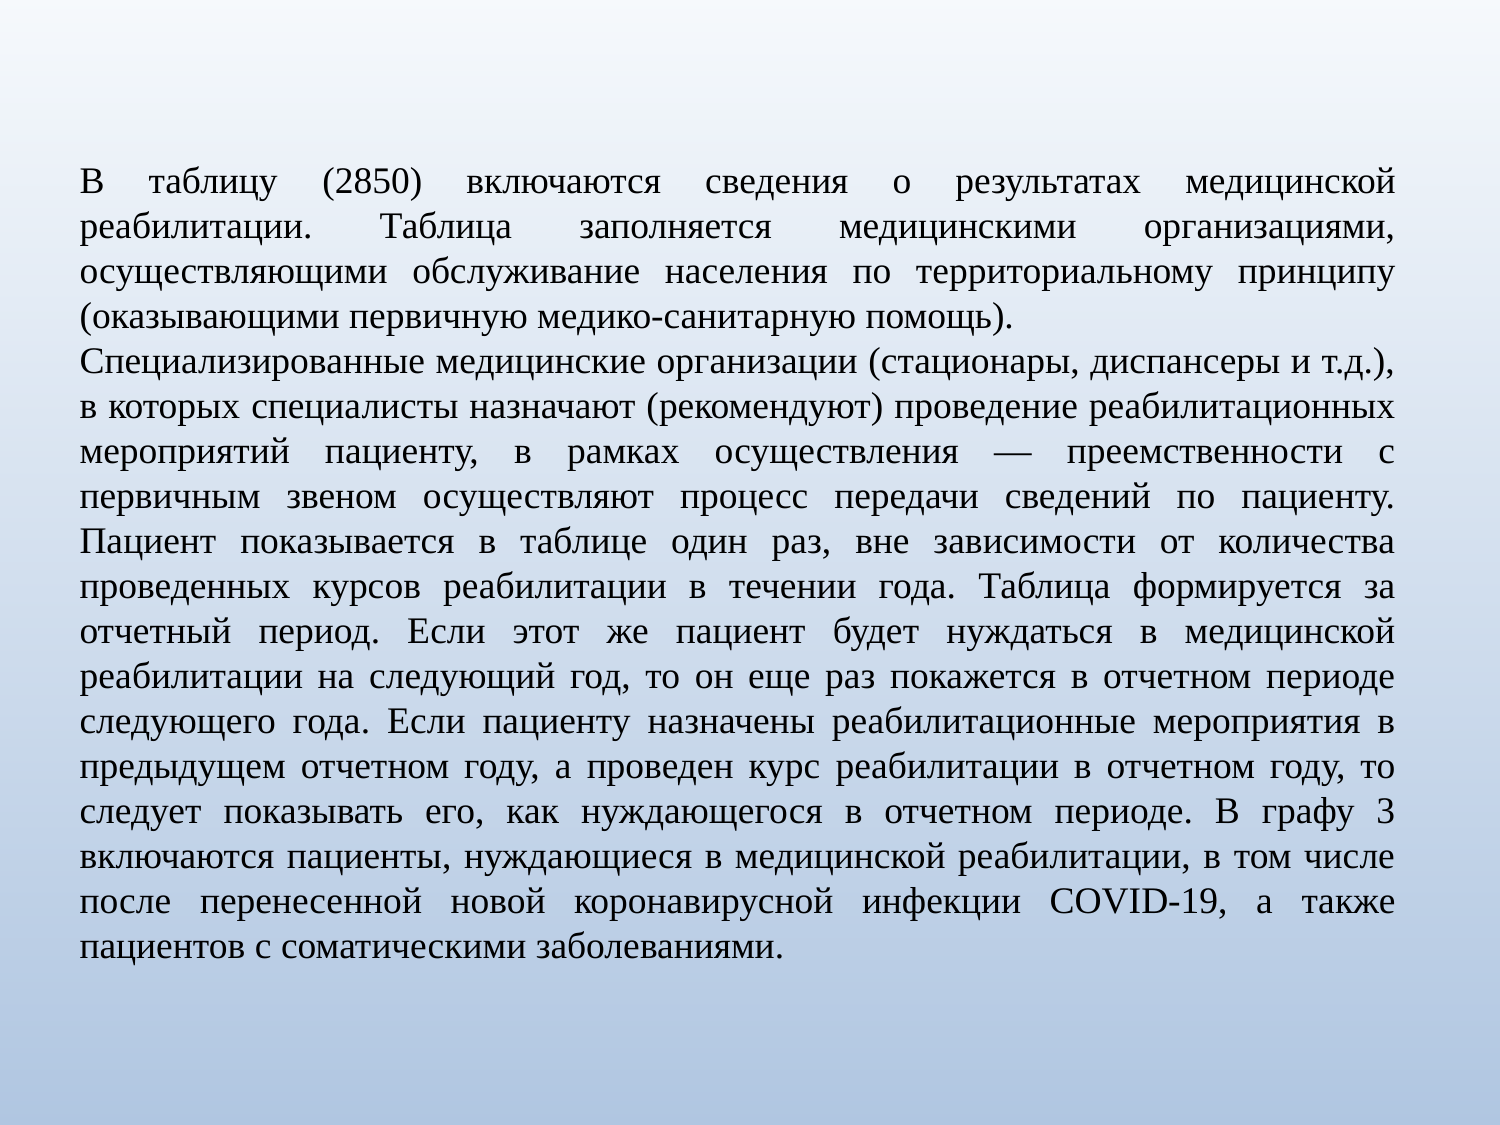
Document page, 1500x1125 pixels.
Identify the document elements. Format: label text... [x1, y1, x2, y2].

text_box В таблицу (2850) включаются сведения о результатах медицинской реабилитации. Таблица заполняется медицинскими организациями, осуществляющими обслуживание населения по территориальному принципу (оказывающими первичную медико-санитарную помощь). Специализированные медицинские организации (стационары, диспансеры и т.д.), в которых специалисты назначают (рекомендуют) проведение реабилитационных мероприятий пациенту, в рамках осуществления — преемственности с первичным звеном осуществляют процесс передачи сведений по пациенту. Пациент показывается в таблице один раз, вне зависимости от количества проведенных курсов реабилитации в течении года. Таблица формируется за отчетный период. Если этот же пациент будет нуждаться в медицинской реабилитации на следующий год, то он еще раз покажется в отчетном периоде следующего года. Если пациенту назначены реабилитационные мероприятия в предыдущем отчетном году, а проведен курс реабилитации в отчетном году, то следует показывать его, как нуждающегося в отчетном периоде. В графу 3 включаются пациенты, нуждающиеся в медицинской реабилитации, в том числе после перенесенной новой коронавирусной инфекции COVID-19, а также пациентов с соматическими заболеваниями. [64, 148, 1412, 974]
